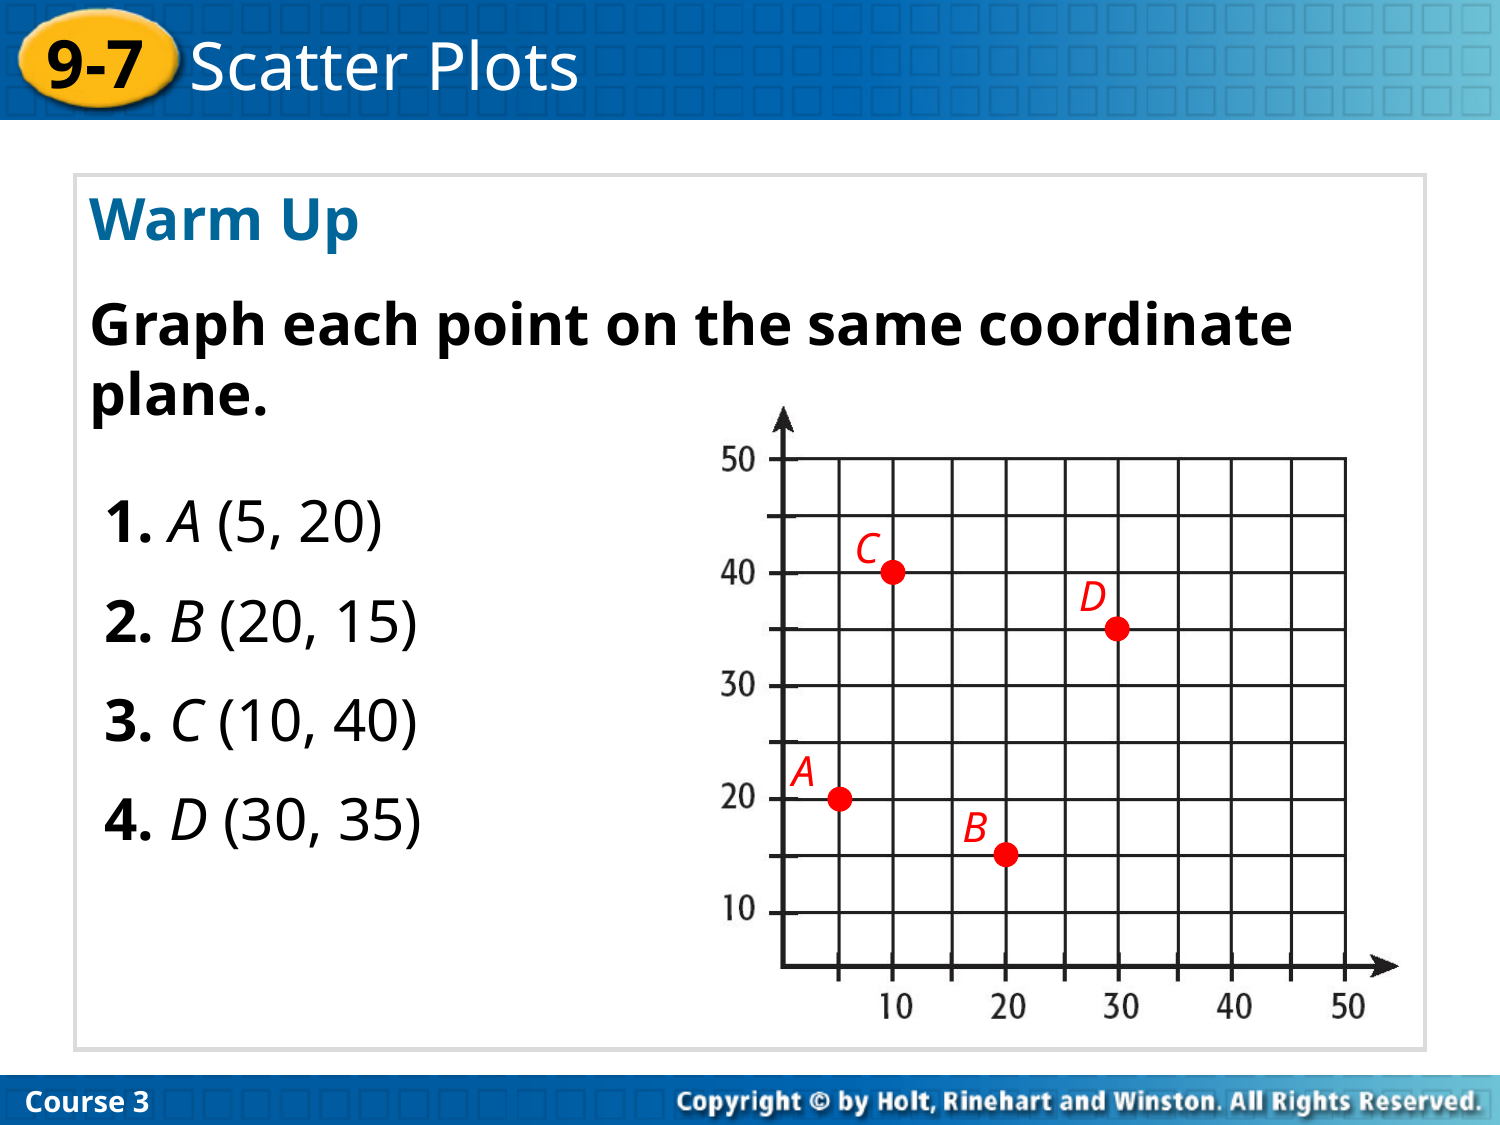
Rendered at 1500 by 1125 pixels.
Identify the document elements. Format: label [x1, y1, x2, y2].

text_box [947, 793, 1042, 868]
picture [712, 396, 1402, 1026]
text_box [0, 0, 1500, 1125]
text_box [776, 737, 872, 812]
text_box [839, 514, 934, 586]
text_box [1063, 562, 1158, 642]
